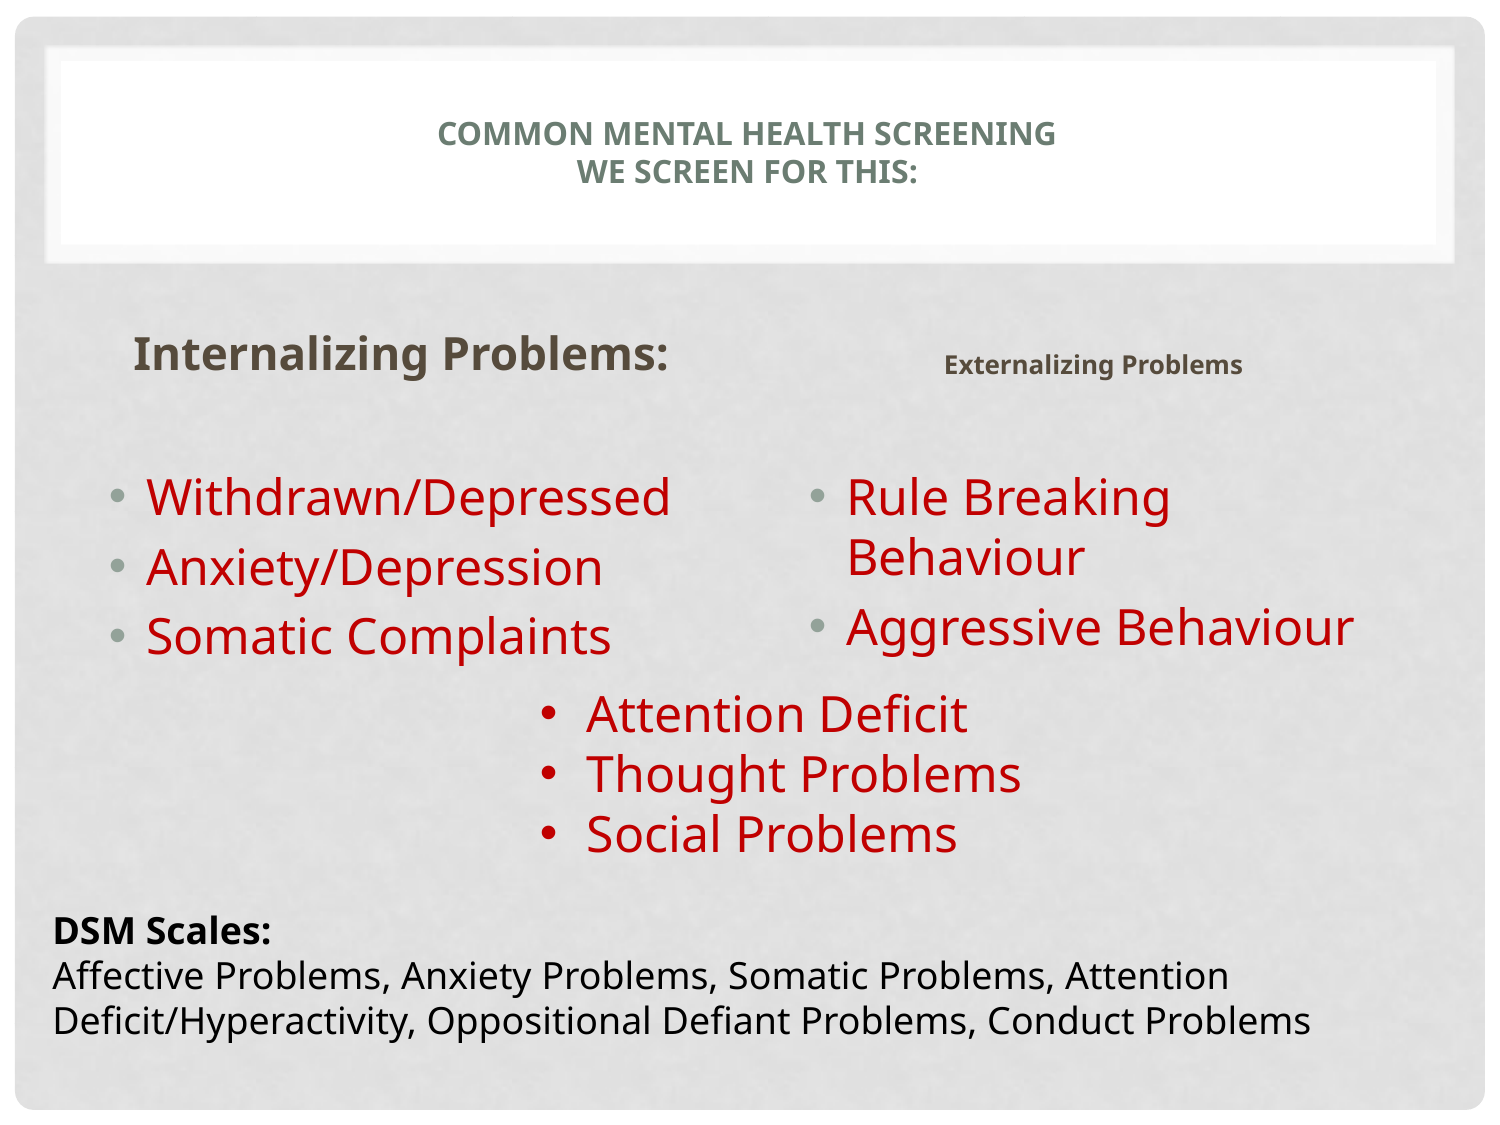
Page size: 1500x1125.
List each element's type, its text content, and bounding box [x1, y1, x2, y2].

list Rule Breaking Behaviour Aggressive Behaviour [774, 387, 1438, 663]
title Common Mental Health Screening We screen for this: [69, 66, 1425, 238]
list Internalizing Problems: [69, 282, 733, 388]
text_box Attention Deficit Thought Problems Social Problems [525, 674, 1150, 870]
text_box DSM Scales: Affective Problems, Anxiety Problems, Somatic Problems, Attention Deficit/Hyperactivity, Oppositional Defiant Problems, Conduct Problems [37, 899, 1475, 1050]
list Externalizing Problems [761, 282, 1425, 388]
list Withdrawn/Depressed Anxiety/Depression Somatic Complaints [75, 387, 738, 675]
